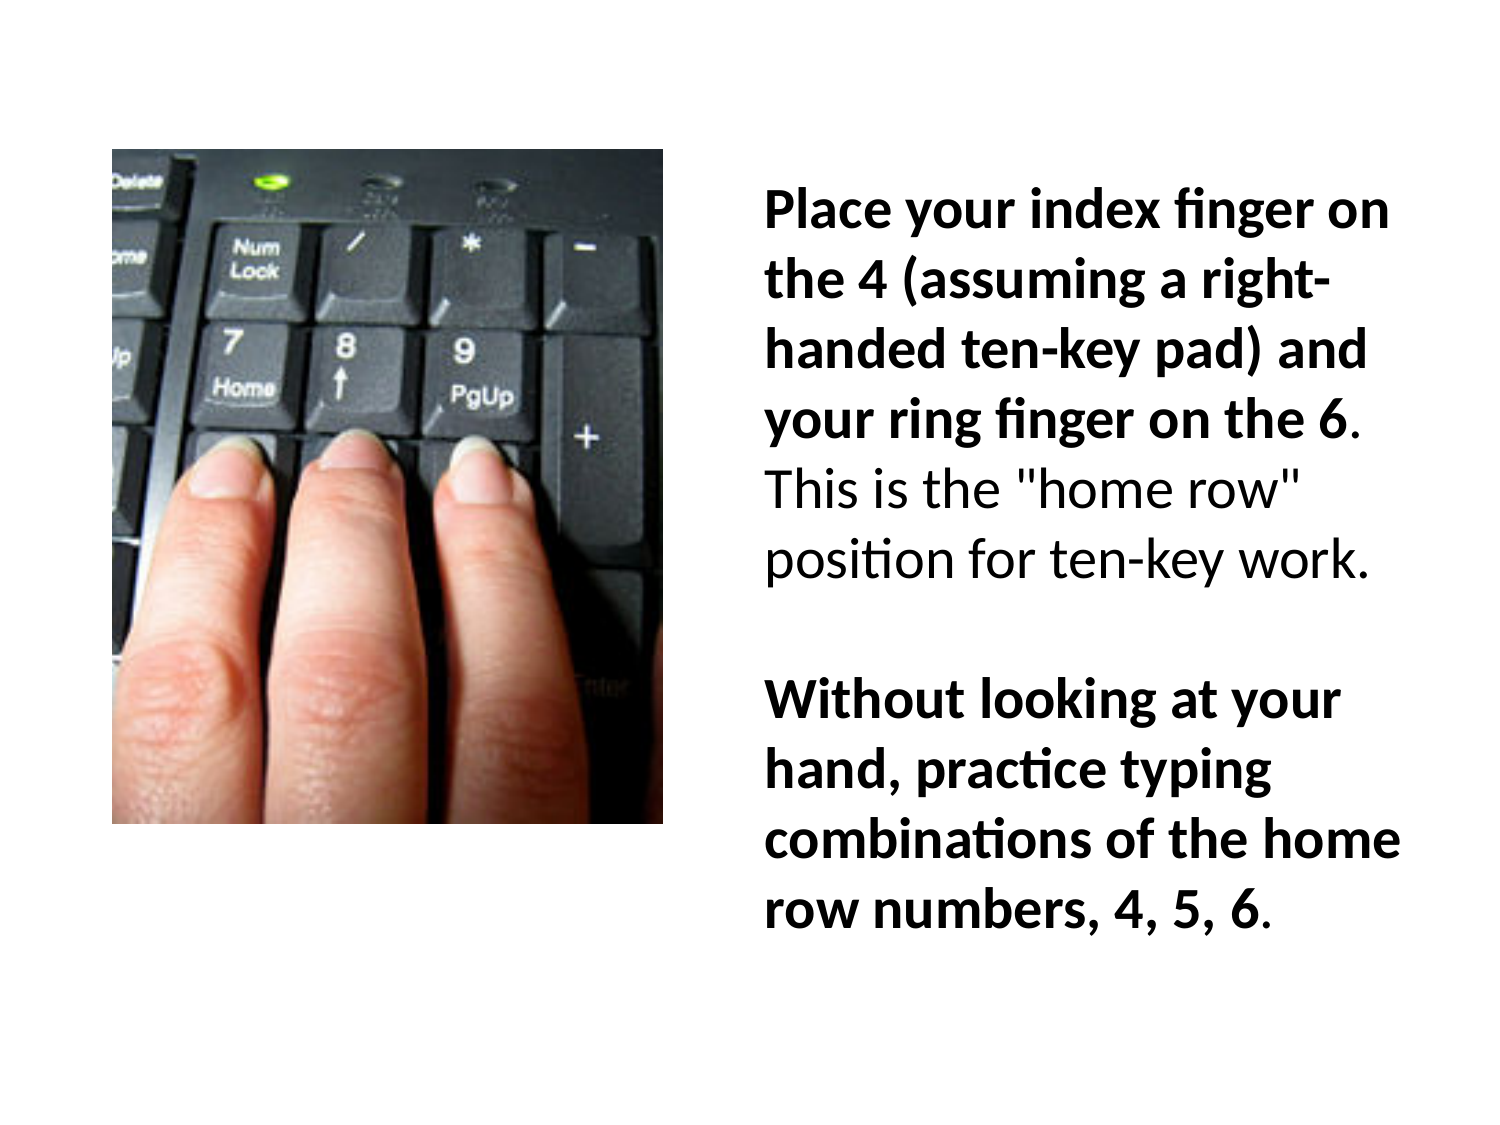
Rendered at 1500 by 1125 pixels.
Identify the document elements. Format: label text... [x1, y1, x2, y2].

text_box Place your index finger on the 4 (assuming a right-handed ten-key pad) and your ring finger on the 6. This is the "home row" position for ten-key work. Without looking at your hand, practice typing combinations of the home row numbers, 4, 5, 6. [750, 162, 1450, 948]
picture [112, 149, 663, 824]
